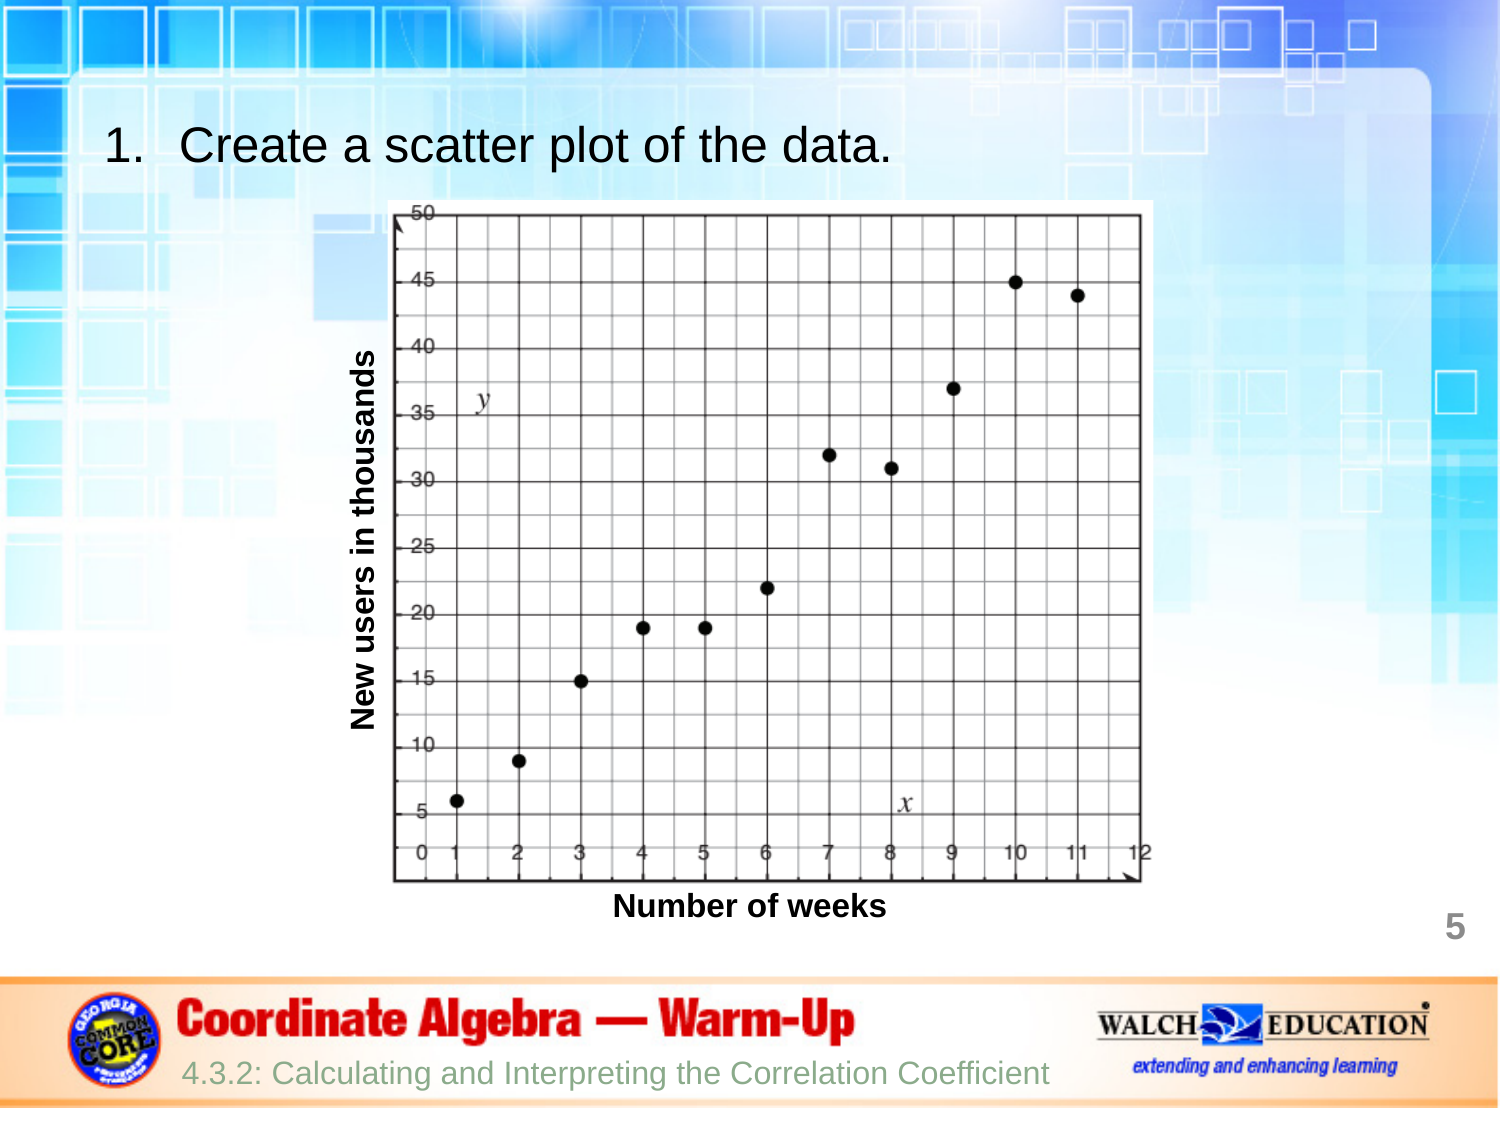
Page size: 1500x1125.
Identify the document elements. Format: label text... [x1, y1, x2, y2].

slide_number 5 [1361, 901, 1481, 949]
text_box [1441, 924, 1472, 1001]
text_box New users in thousands [333, 204, 382, 877]
footer 4.3.2: Calculating and Interpreting the Correlation Coefficient [166, 1048, 1086, 1094]
picture [0, 0, 1500, 1108]
text_box Number of weeks [466, 900, 1034, 932]
subtitle Create a scatter plot of the data. [89, 105, 1419, 925]
